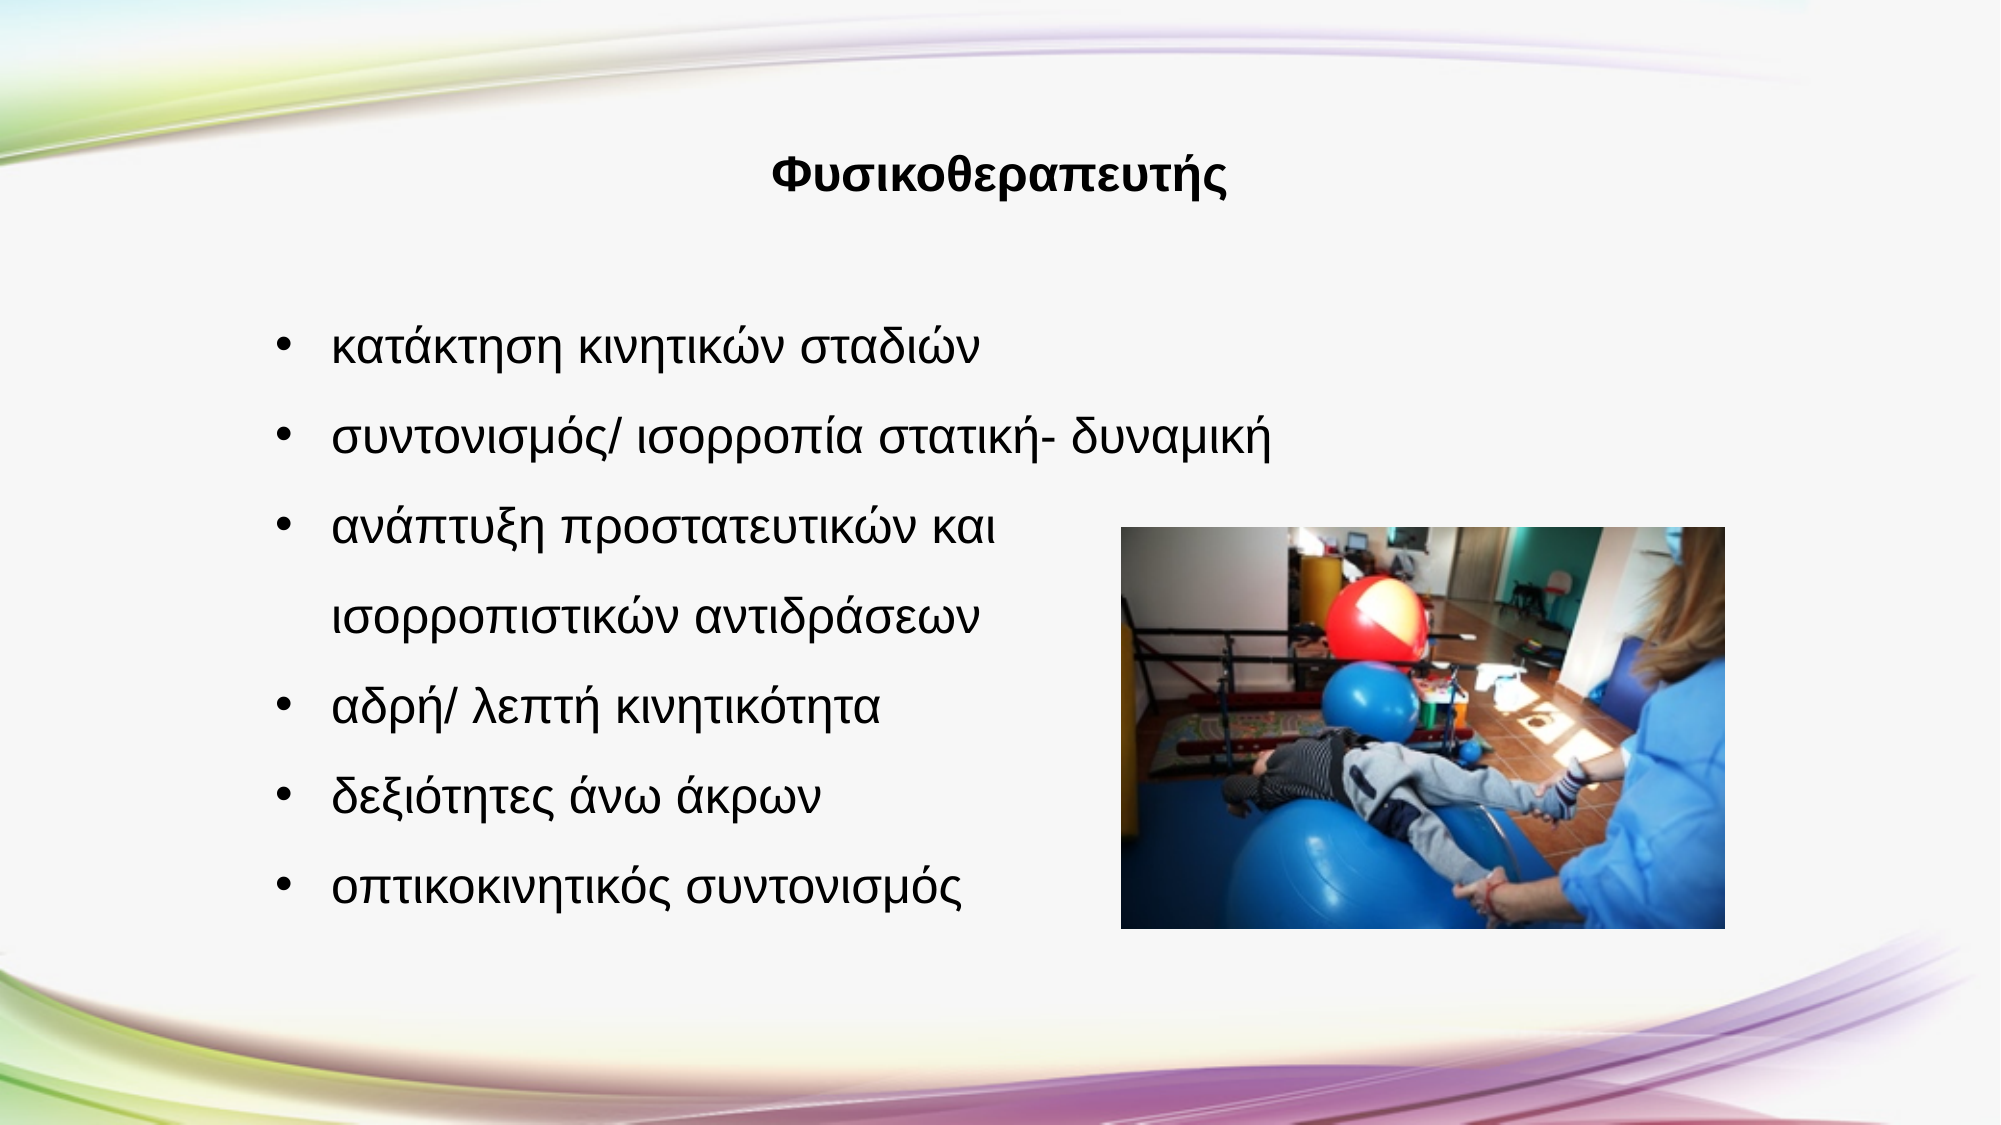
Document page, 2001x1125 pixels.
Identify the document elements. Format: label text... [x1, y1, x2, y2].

text_box κατάκτηση κινητικών σταδιών συντονισμός/ ισορροπία στατική- δυναμική ανάπτυξη προστατευτικών και ισορροπιστικών αντιδράσεων αδρή/ λεπτή κινητικότητα δεξιότητες άνω άκρων οπτικοκινητικός συντονισμός [275, 356, 1350, 900]
text_box Φυσικοθεραπευτής [324, 78, 1675, 266]
picture [0, 0, 2001, 1125]
